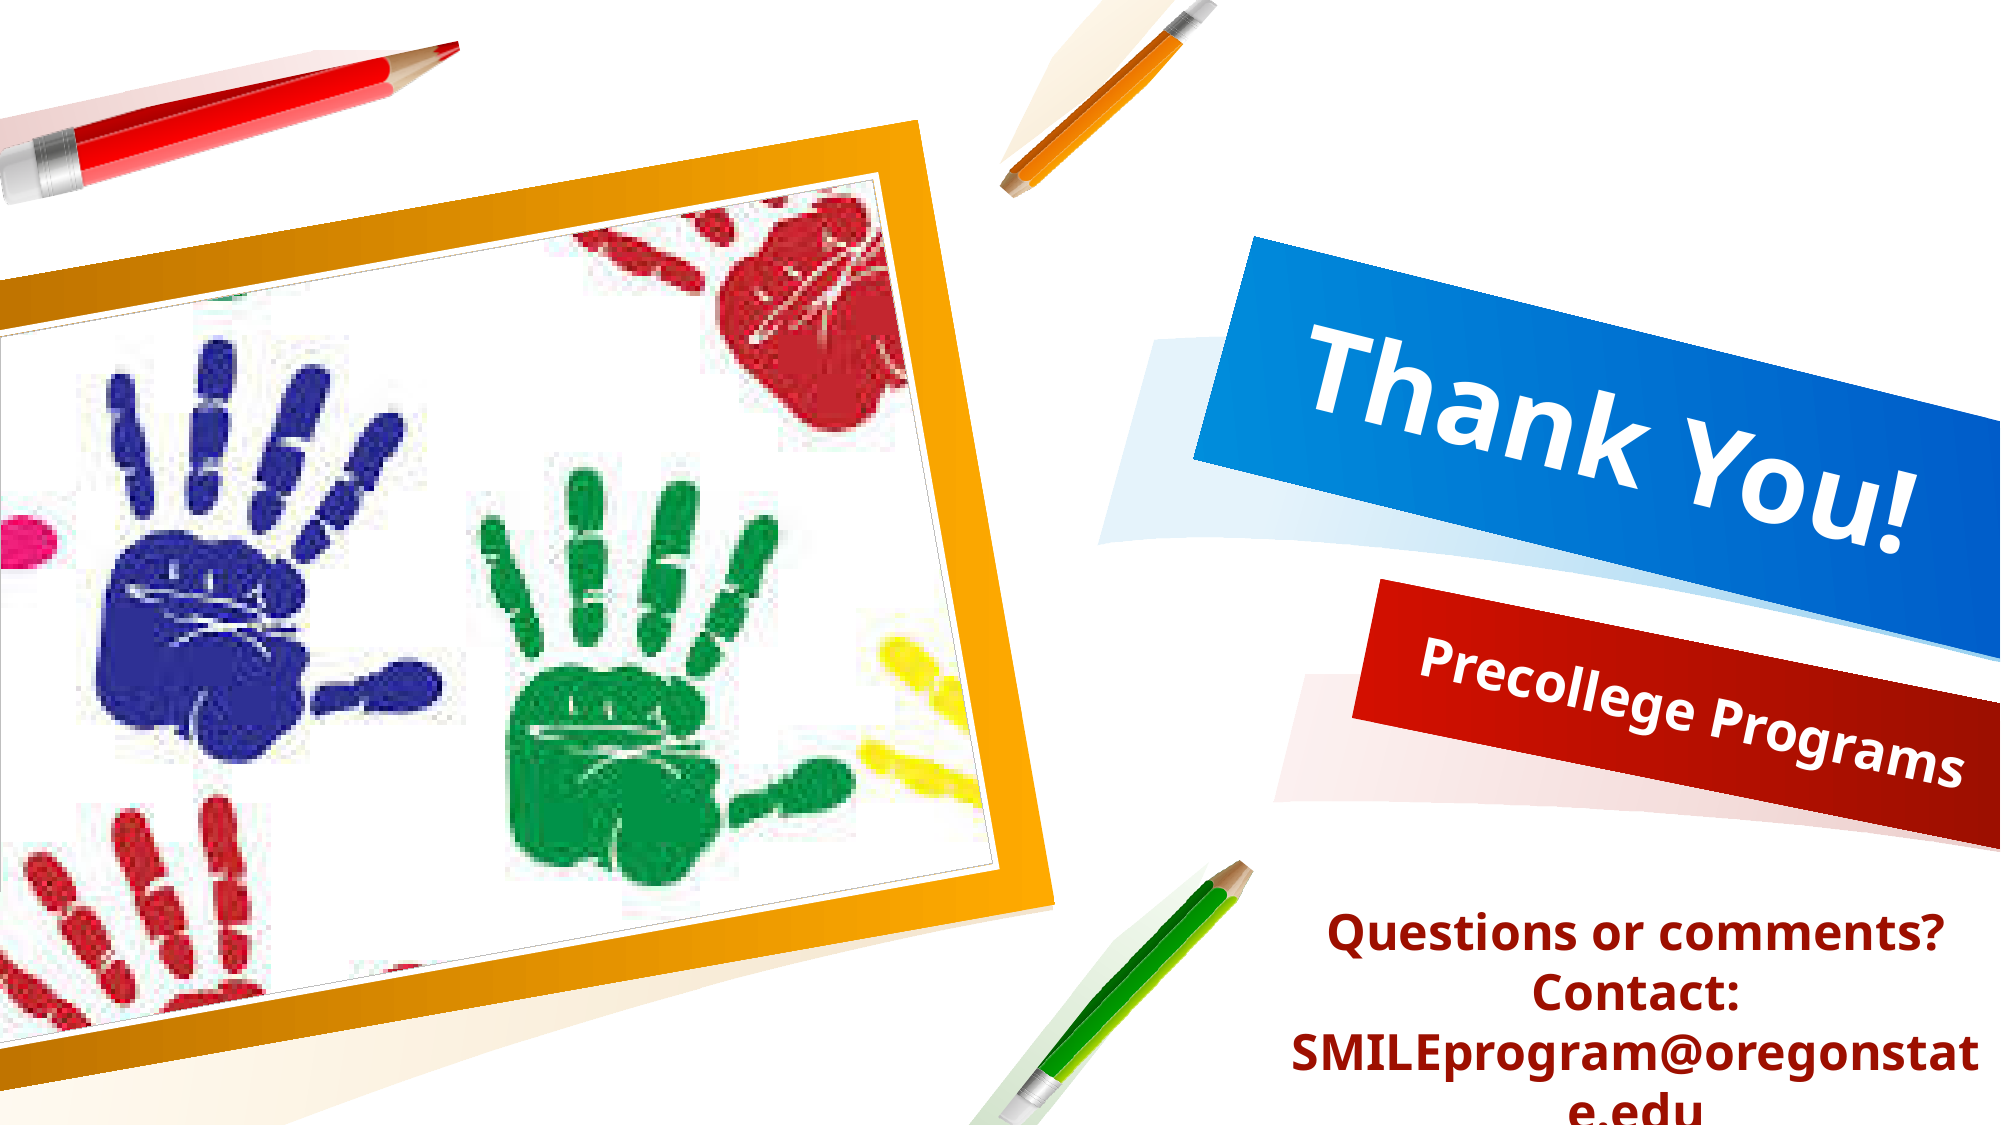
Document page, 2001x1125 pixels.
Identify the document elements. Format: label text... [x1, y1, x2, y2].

text_box Questions or comments? Contact: SMILEprogram@oregonstate.edu [1272, 893, 2000, 1125]
picture [0, 0, 1223, 1043]
picture [991, 842, 1270, 1125]
title Thank You! [1197, 243, 2000, 646]
list Precollege Programs [1394, 603, 2000, 833]
